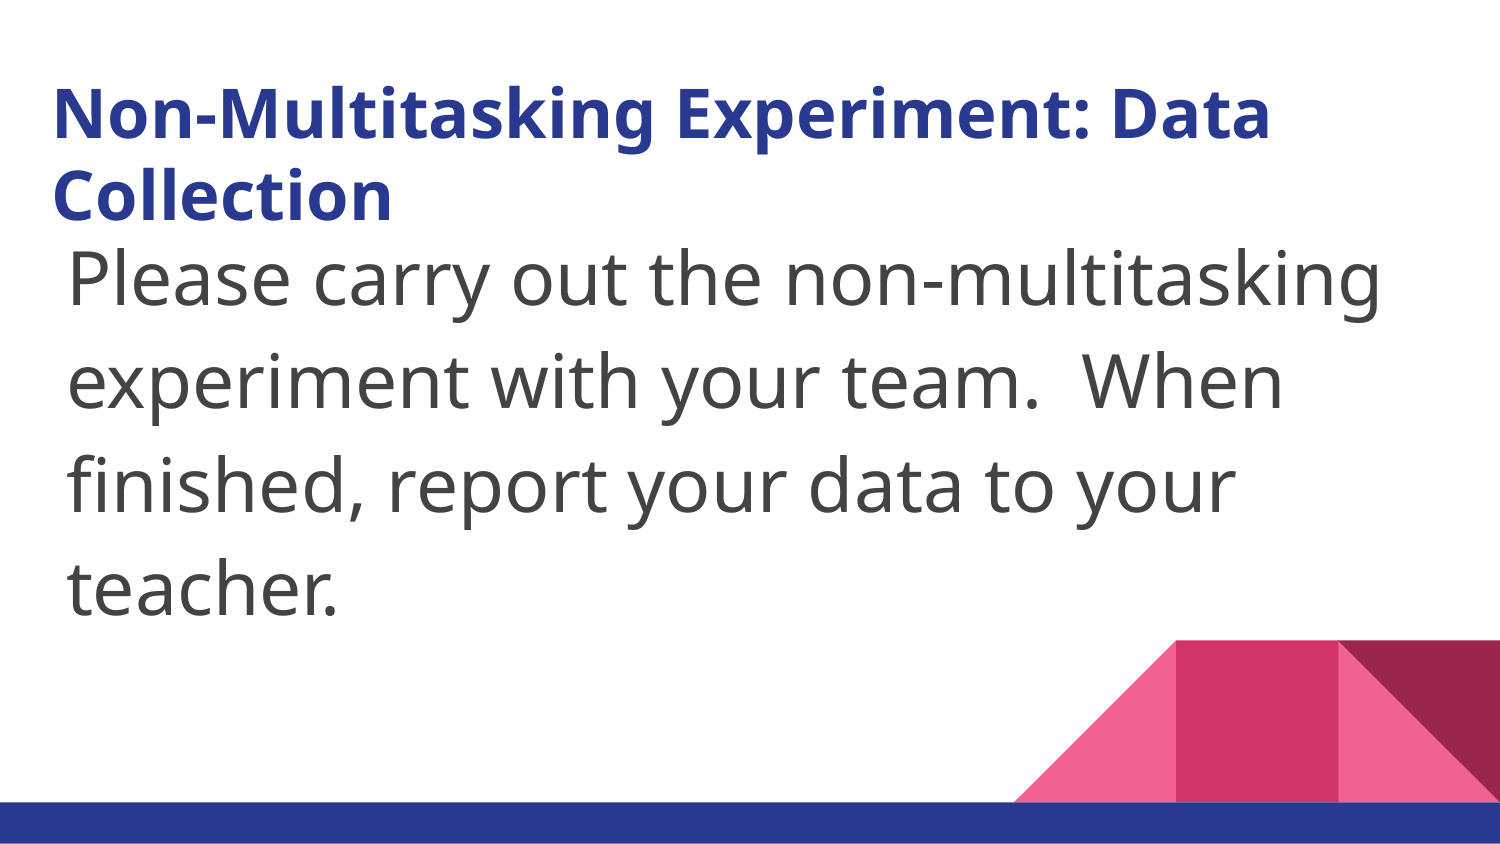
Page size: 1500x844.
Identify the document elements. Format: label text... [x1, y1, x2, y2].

list Please carry out the non-multitasking experiment with your team. When finished, report your data to your teacher. [51, 201, 1449, 750]
title Non-Multitasking Experiment: Data Collection [36, 54, 1489, 155]
